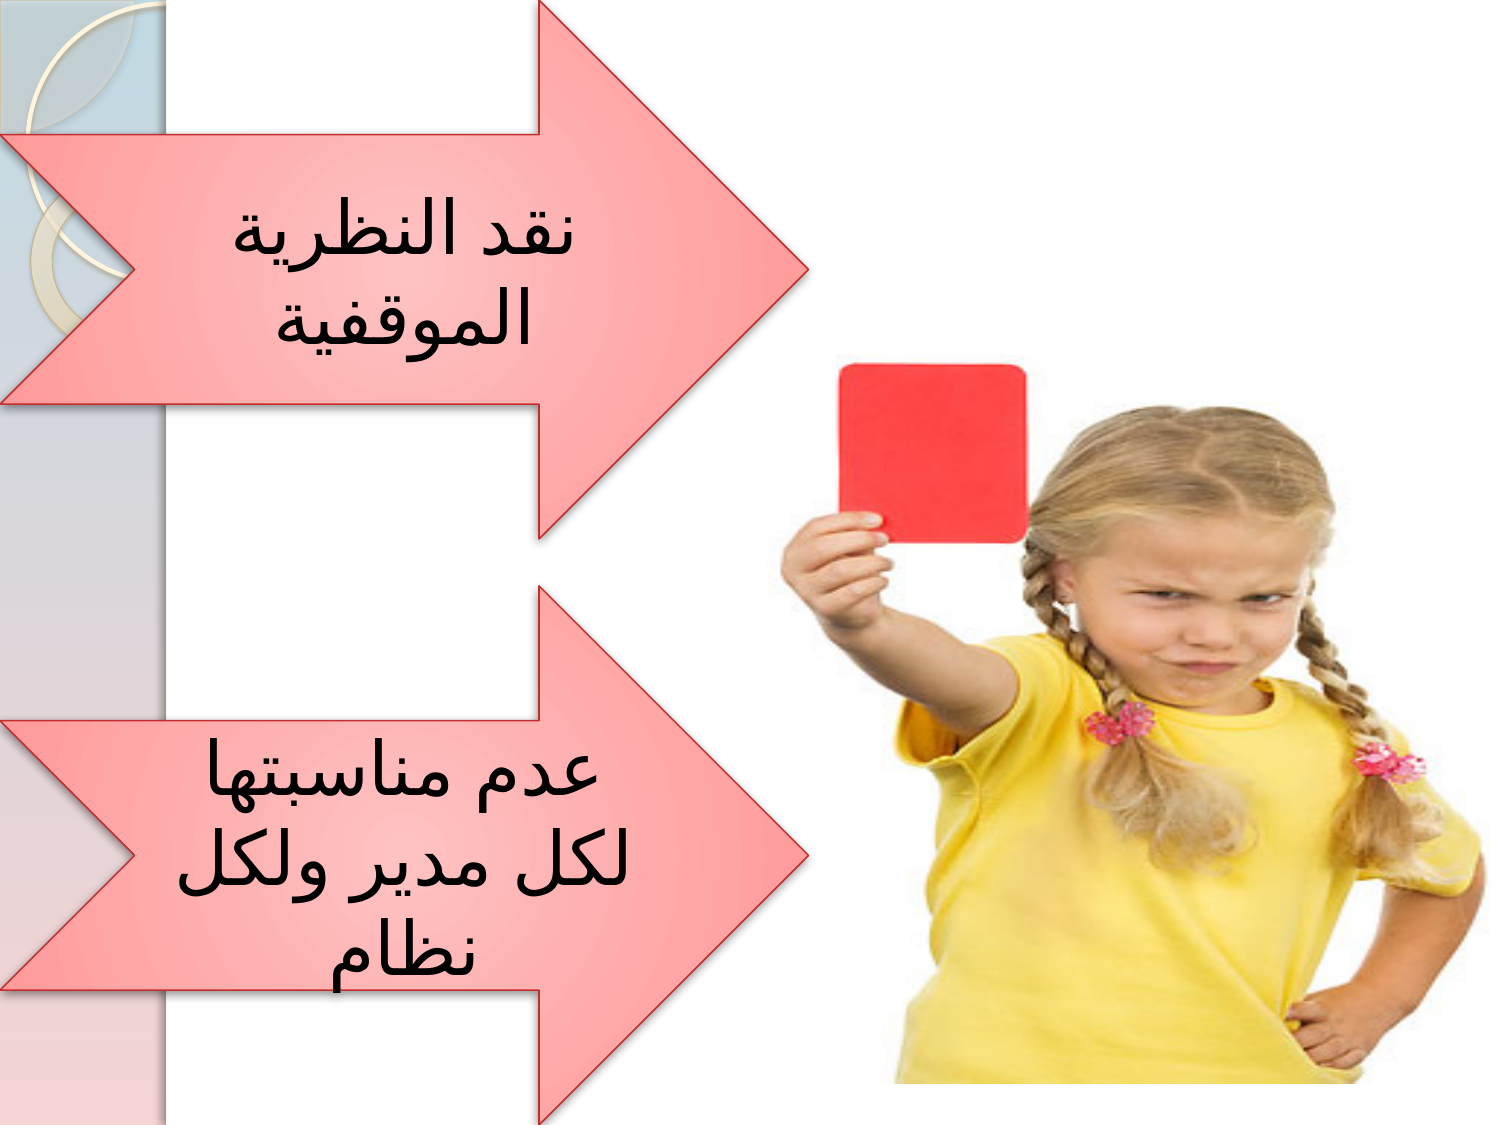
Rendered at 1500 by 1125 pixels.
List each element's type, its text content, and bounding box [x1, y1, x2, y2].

text_box نقد النظرية الموقفية [0, 0, 810, 540]
text_box عدم مناسبتها لكل مدير ولكل نظام [0, 585, 760, 1125]
picture [767, 339, 1500, 1084]
